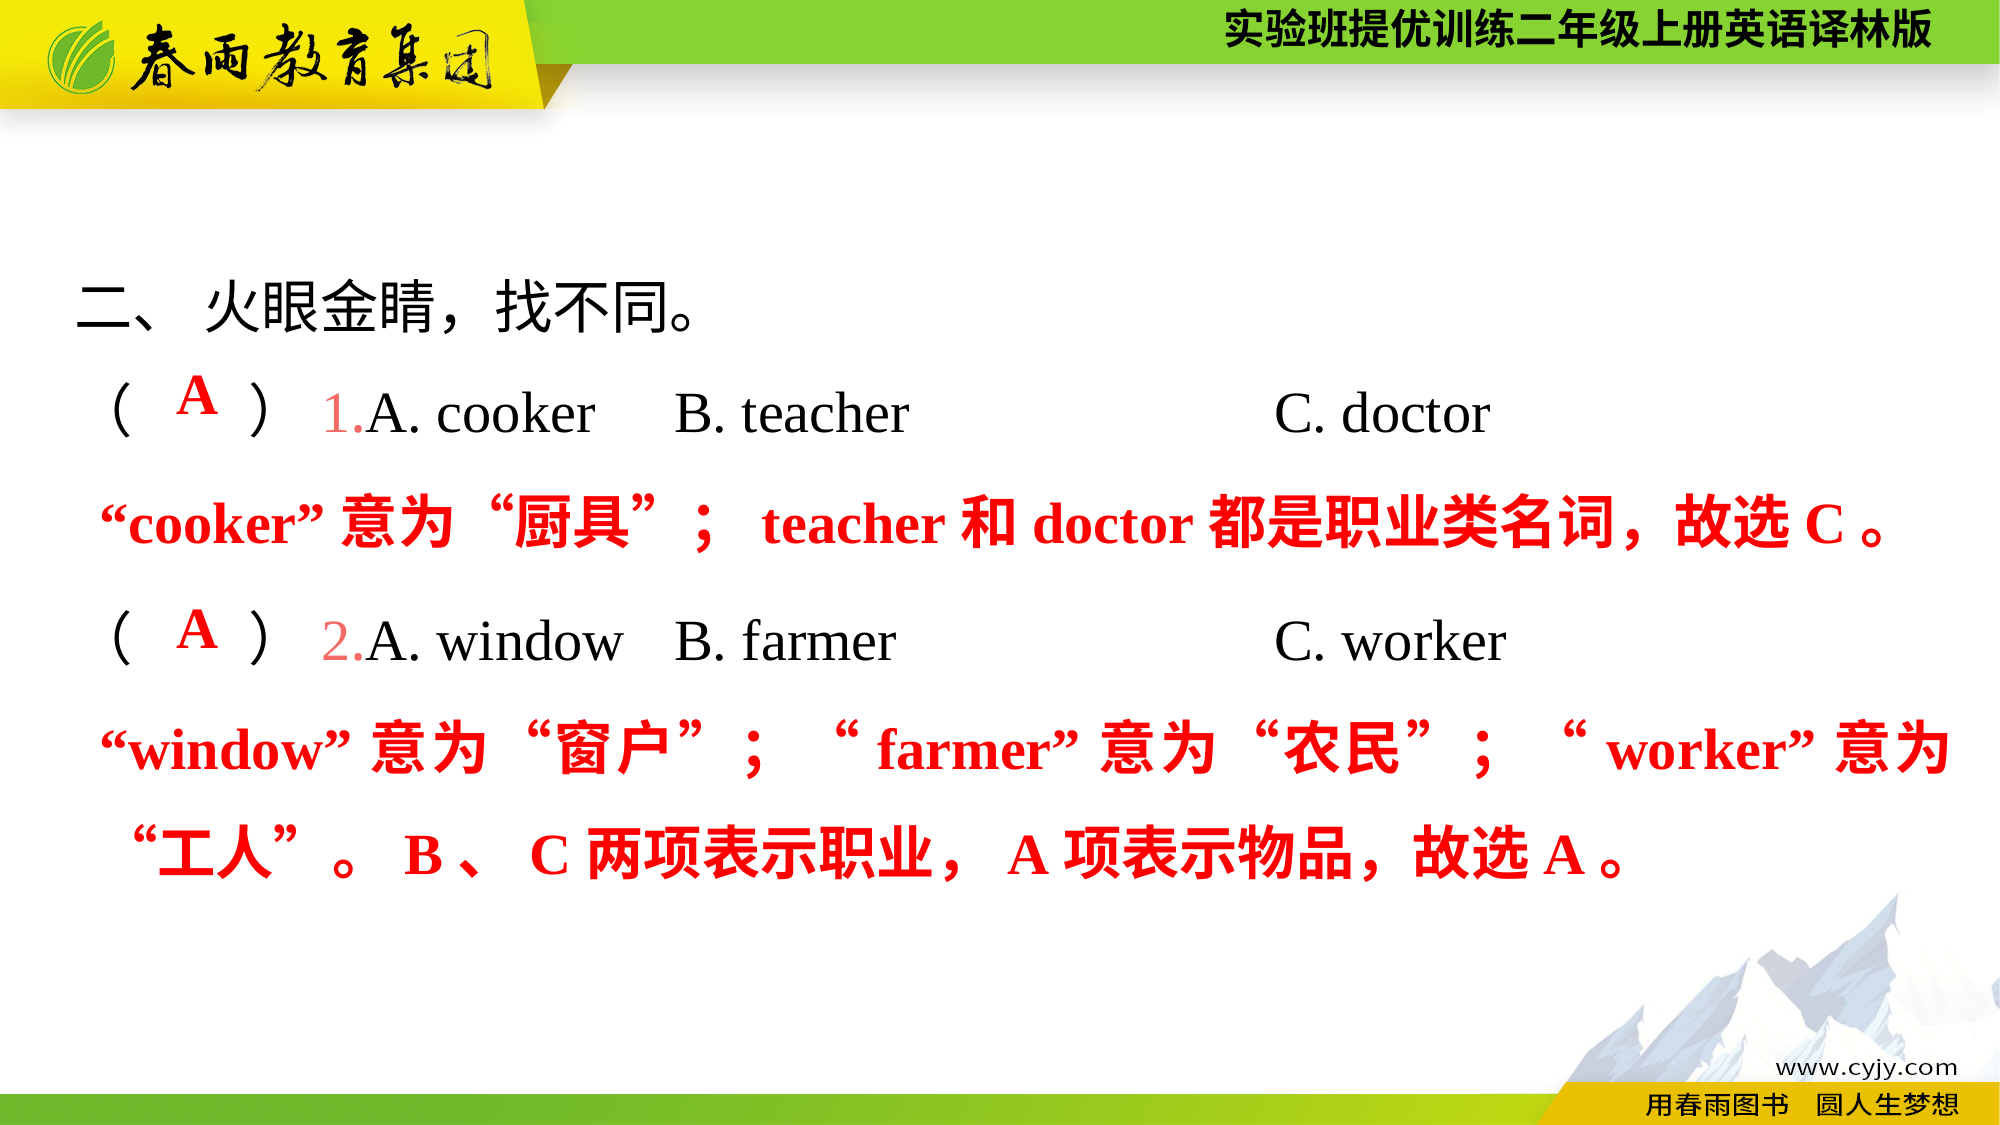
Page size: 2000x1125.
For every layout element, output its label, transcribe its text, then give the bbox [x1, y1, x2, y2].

list 二、 火眼金睛，找不同。 （ ）1.A. cooker B. teacher C. doctor [59, 227, 1944, 455]
text_box A [161, 582, 234, 668]
picture [0, 0, 2000, 1125]
text_box A [161, 348, 234, 434]
text_box （ ）2.A. window B. farmer C. worker [59, 559, 1944, 680]
text_box “window”意为“窗户”；“farmer”意为“农民”；“worker”意为“工人”。B、C两项表示职业，A项表示物品，故选A。 [84, 668, 1969, 894]
text_box “cooker”意为“厨具”；teacher和doctor都是职业类名词，故选C。 [84, 442, 1969, 563]
